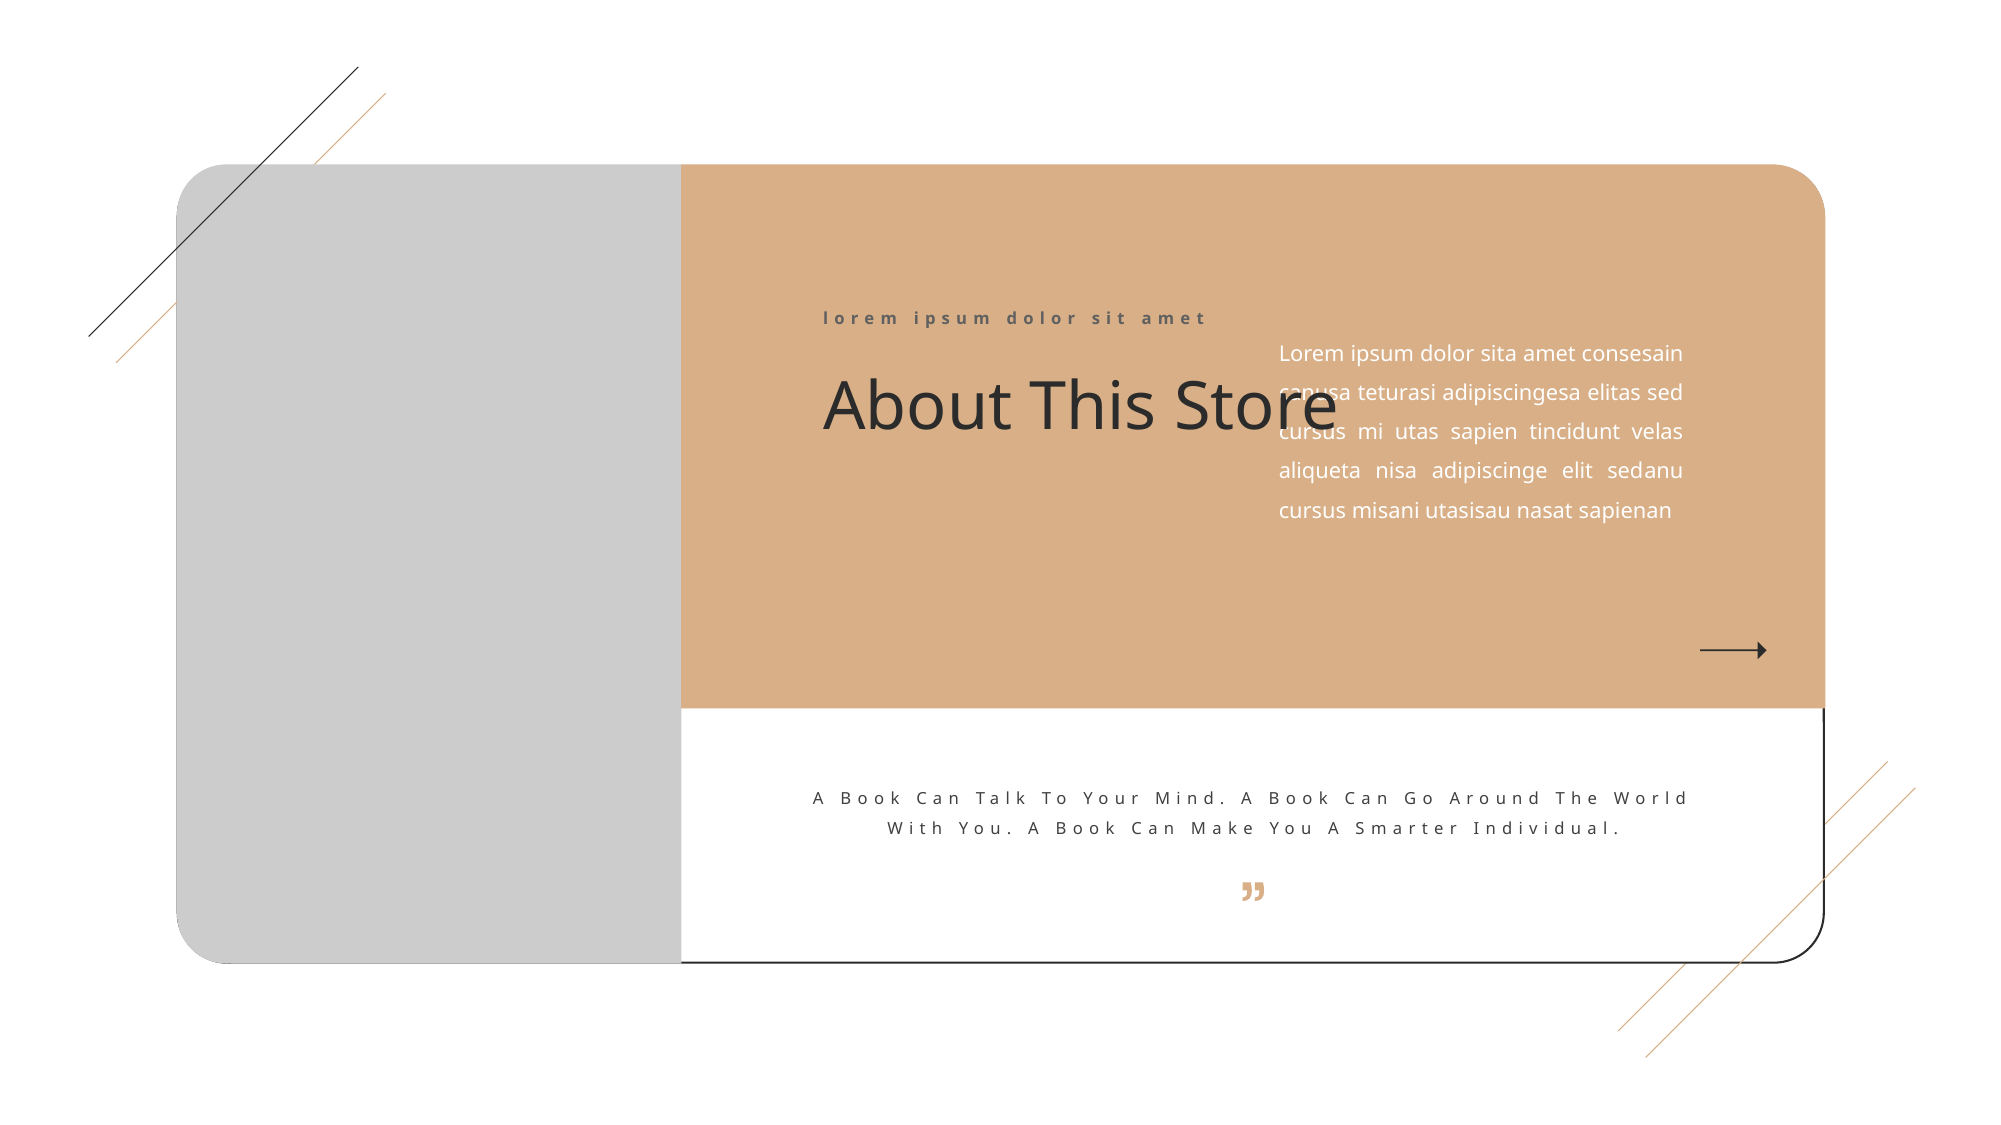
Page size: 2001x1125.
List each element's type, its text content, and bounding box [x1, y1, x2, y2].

text_box [1254, 882, 1265, 902]
text_box A Book Can Talk To Your Mind. A Book Can Go Around The World With You. A Book Can Make You A Smarter Individual. [772, 770, 1735, 846]
text_box [1699, 639, 1769, 662]
text_box [1242, 882, 1252, 902]
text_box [808, 289, 1699, 533]
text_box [1645, 787, 1916, 1058]
picture [176, 164, 682, 964]
text_box [680, 163, 1827, 710]
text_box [88, 66, 359, 337]
